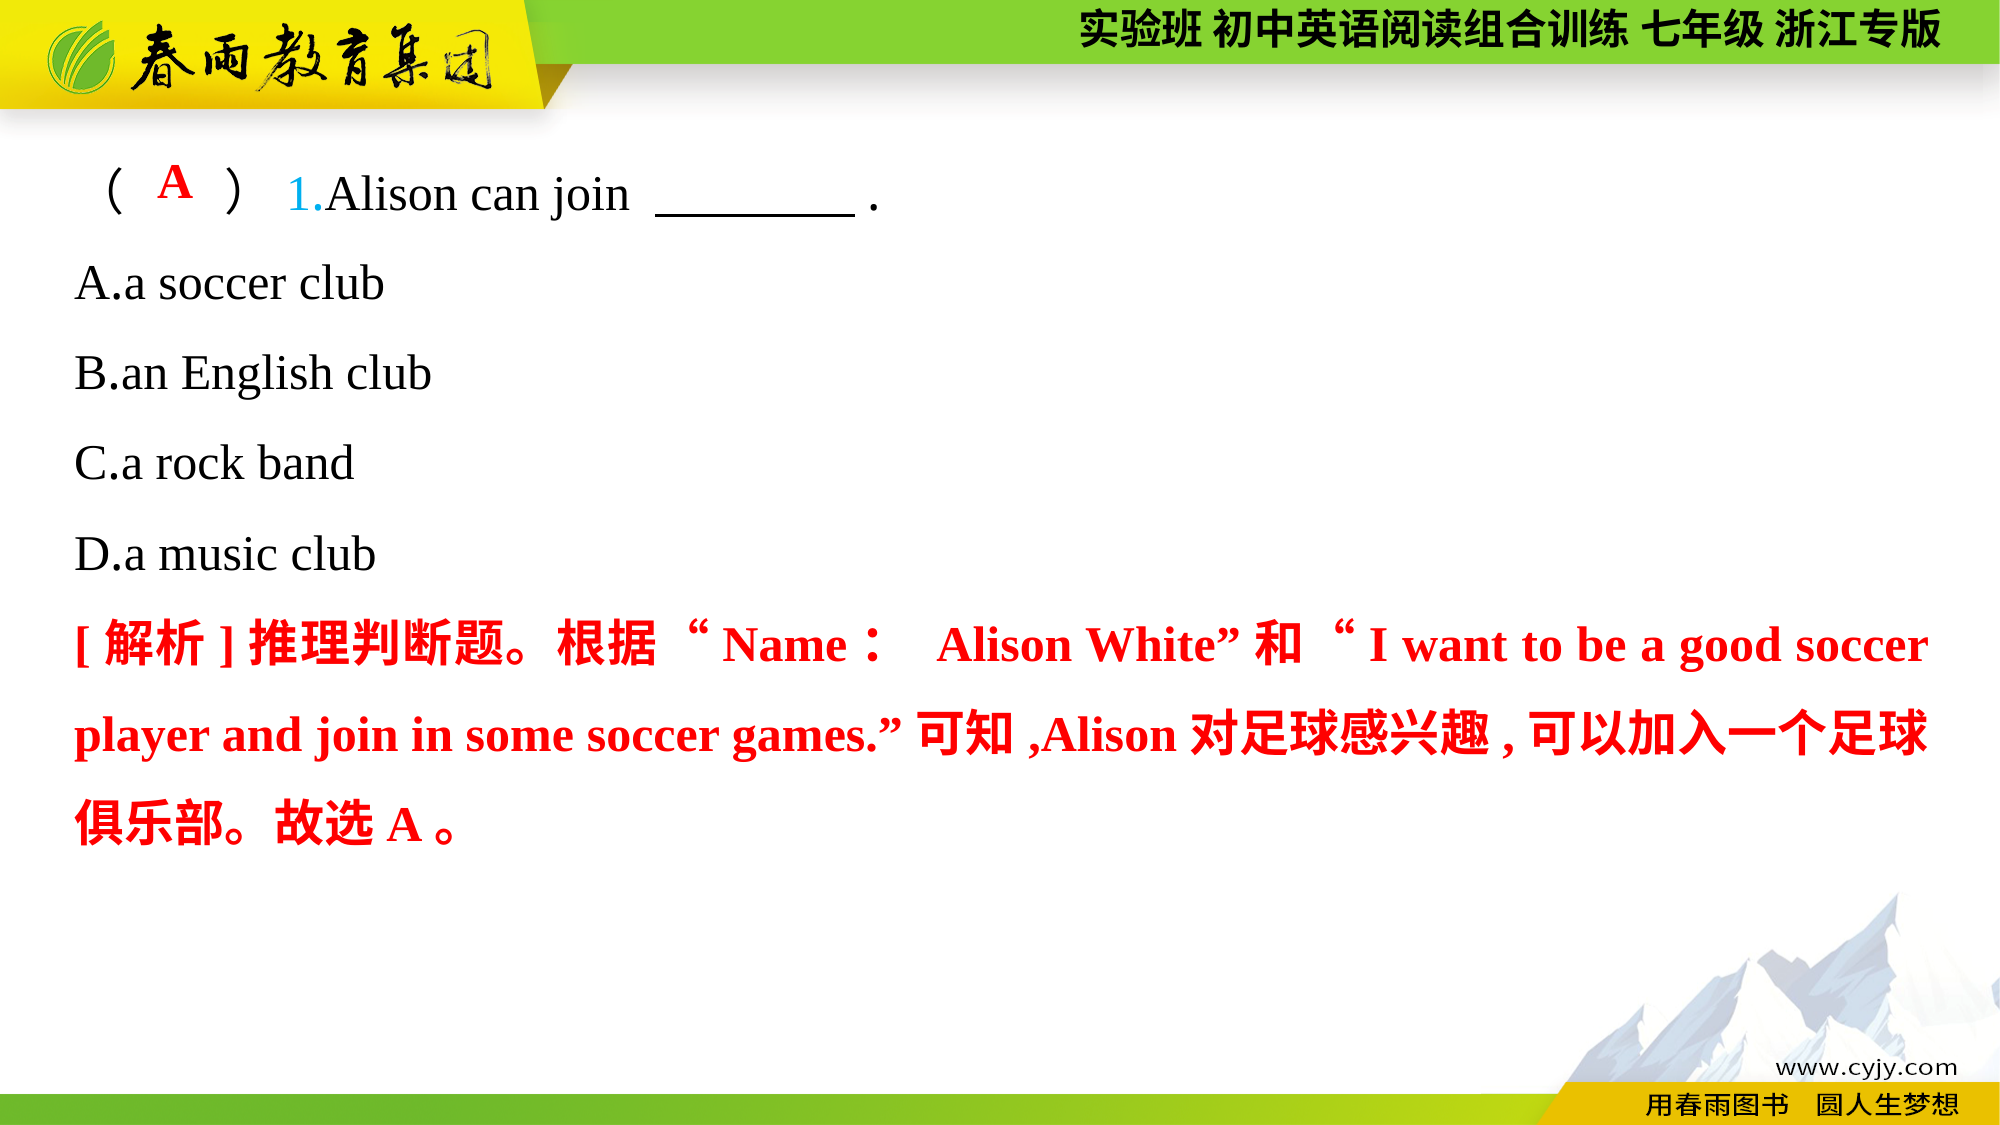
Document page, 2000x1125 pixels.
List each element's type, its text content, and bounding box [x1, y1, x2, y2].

text_box A [142, 141, 208, 217]
list （ ）1.Alison can join . A.a soccer club B.an English club C.a rock band D.a music club [59, 122, 1944, 574]
picture [0, 0, 2000, 1125]
text_box [解析]推理判断题。根据“Name： Alison White”和“I want to be a good soccer player and join in some soccer games.”可知,Alison对足球感兴趣,可以加入一个足球俱乐部。故选A。 [59, 574, 1944, 860]
